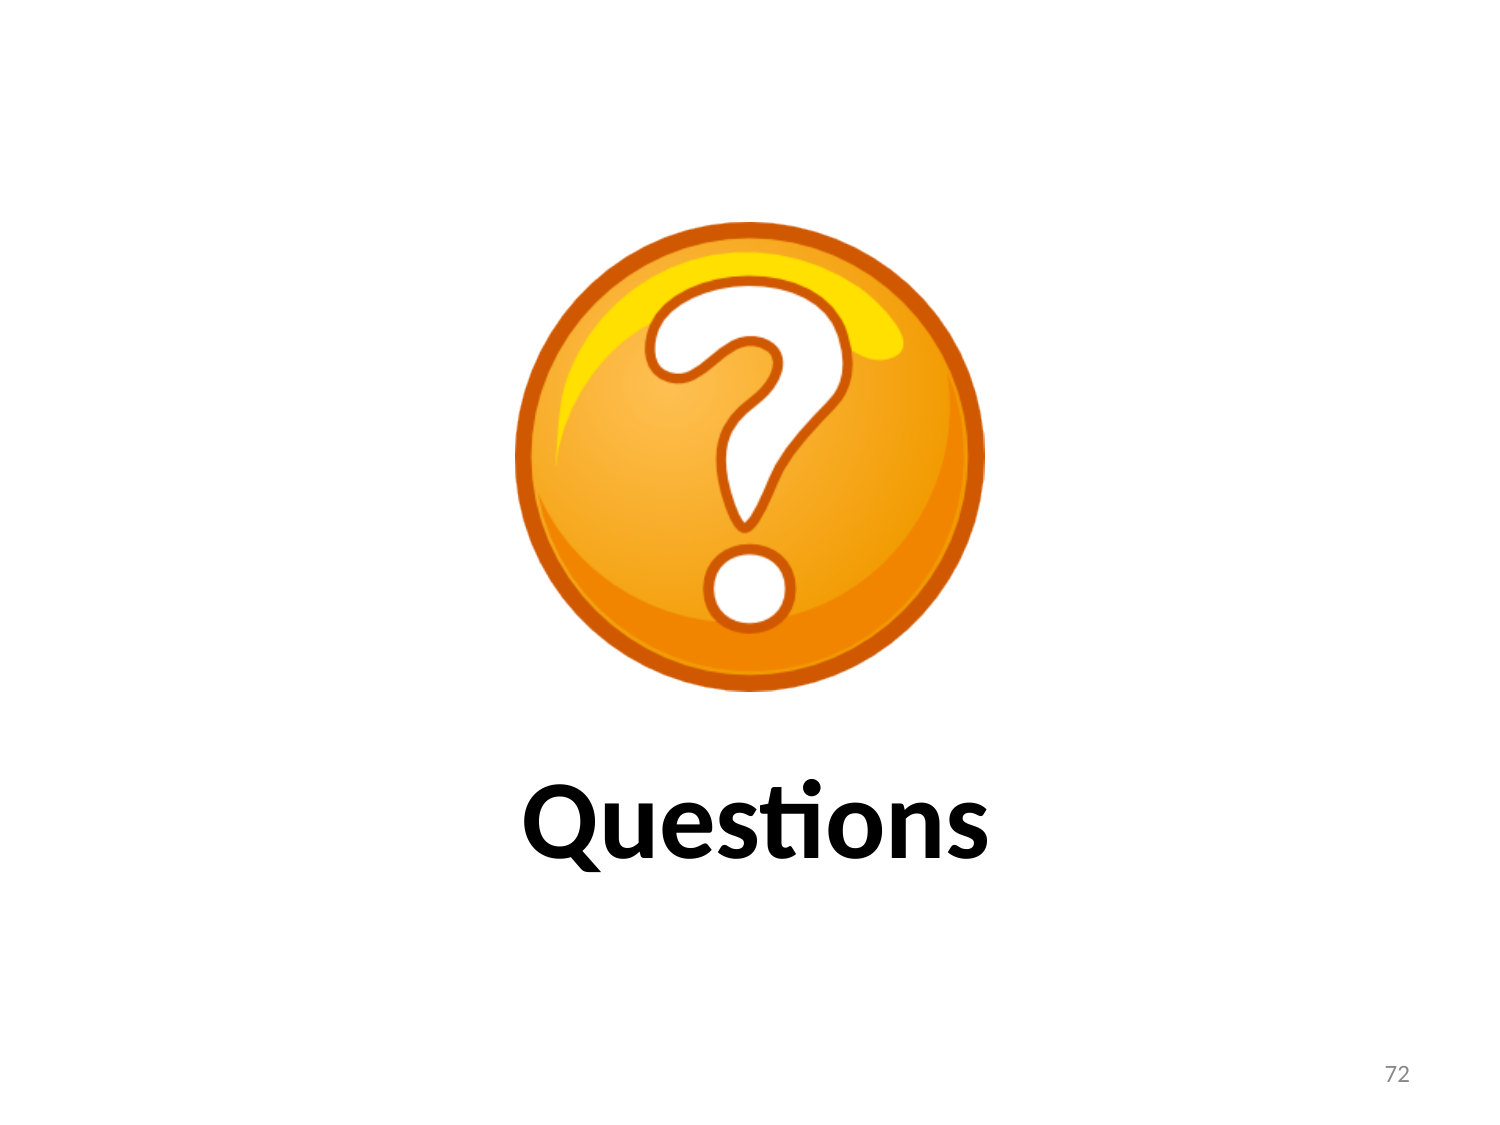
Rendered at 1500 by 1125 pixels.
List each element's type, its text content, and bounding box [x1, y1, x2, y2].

slide_number 72 [1074, 1042, 1425, 1103]
picture [515, 222, 985, 692]
text_box Questions [507, 738, 1007, 888]
